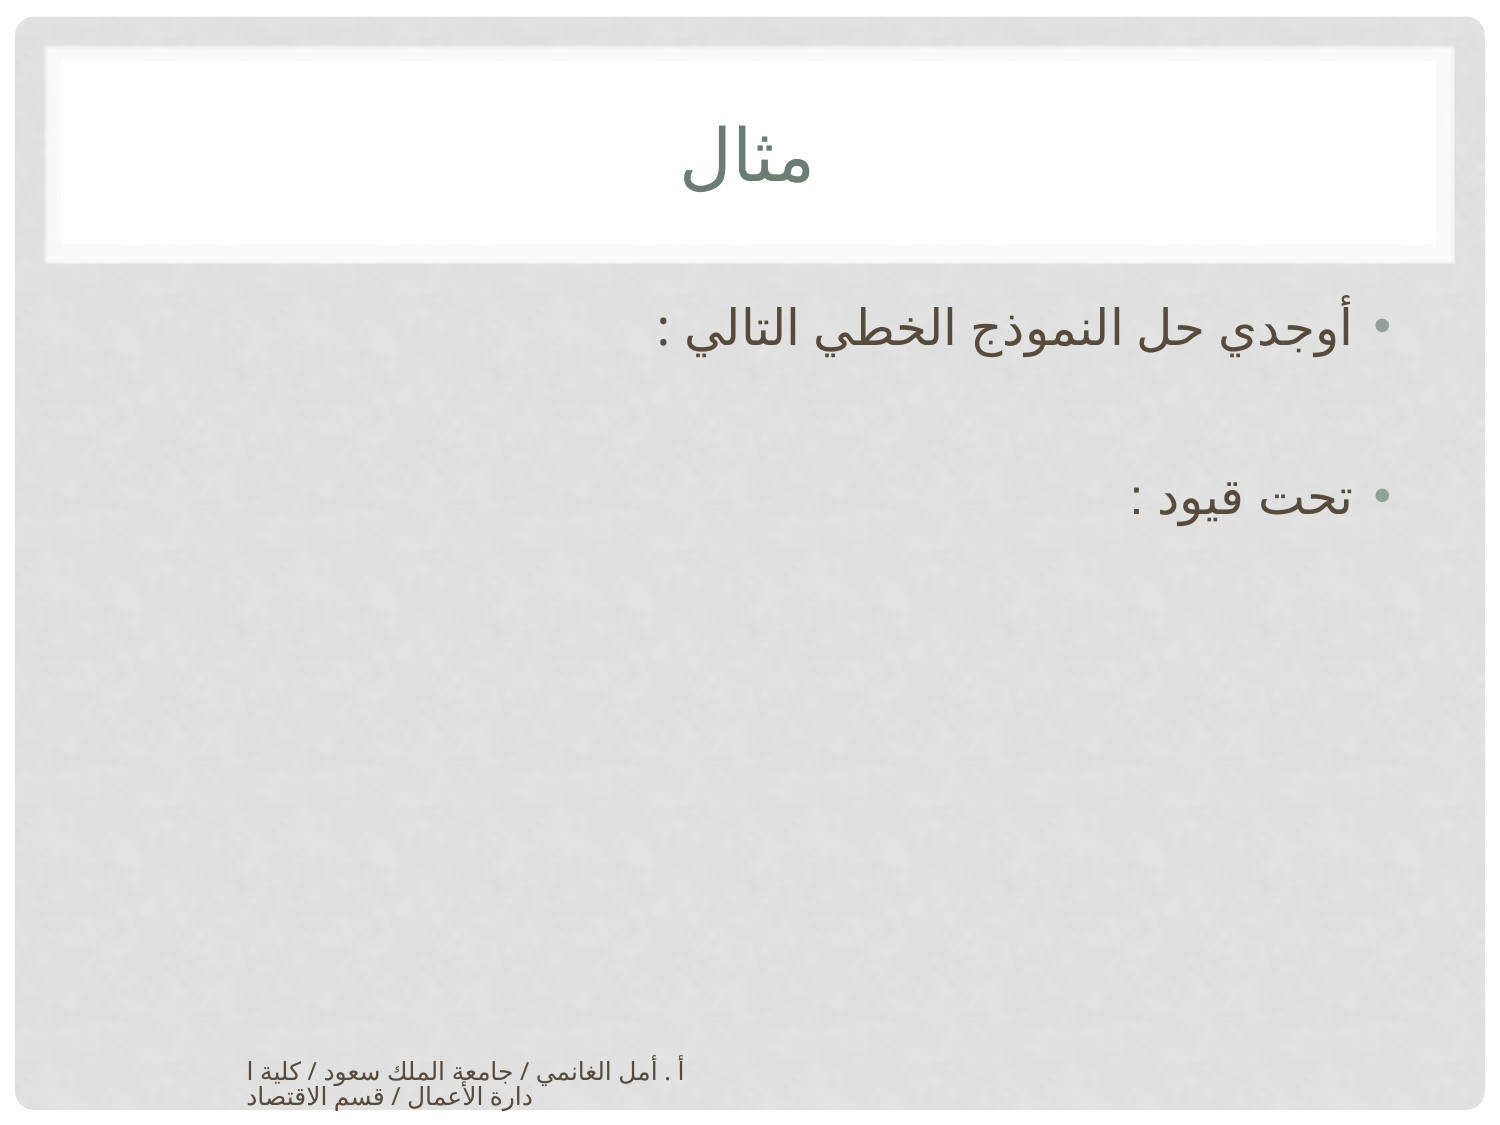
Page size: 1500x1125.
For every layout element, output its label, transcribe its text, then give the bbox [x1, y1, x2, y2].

title مثال [69, 66, 1425, 238]
footer أ . أمل الغانمي / جامعة الملك سعود / كلية ادارة الأعمال / قسم الاقتصاد [512, 1042, 988, 1103]
